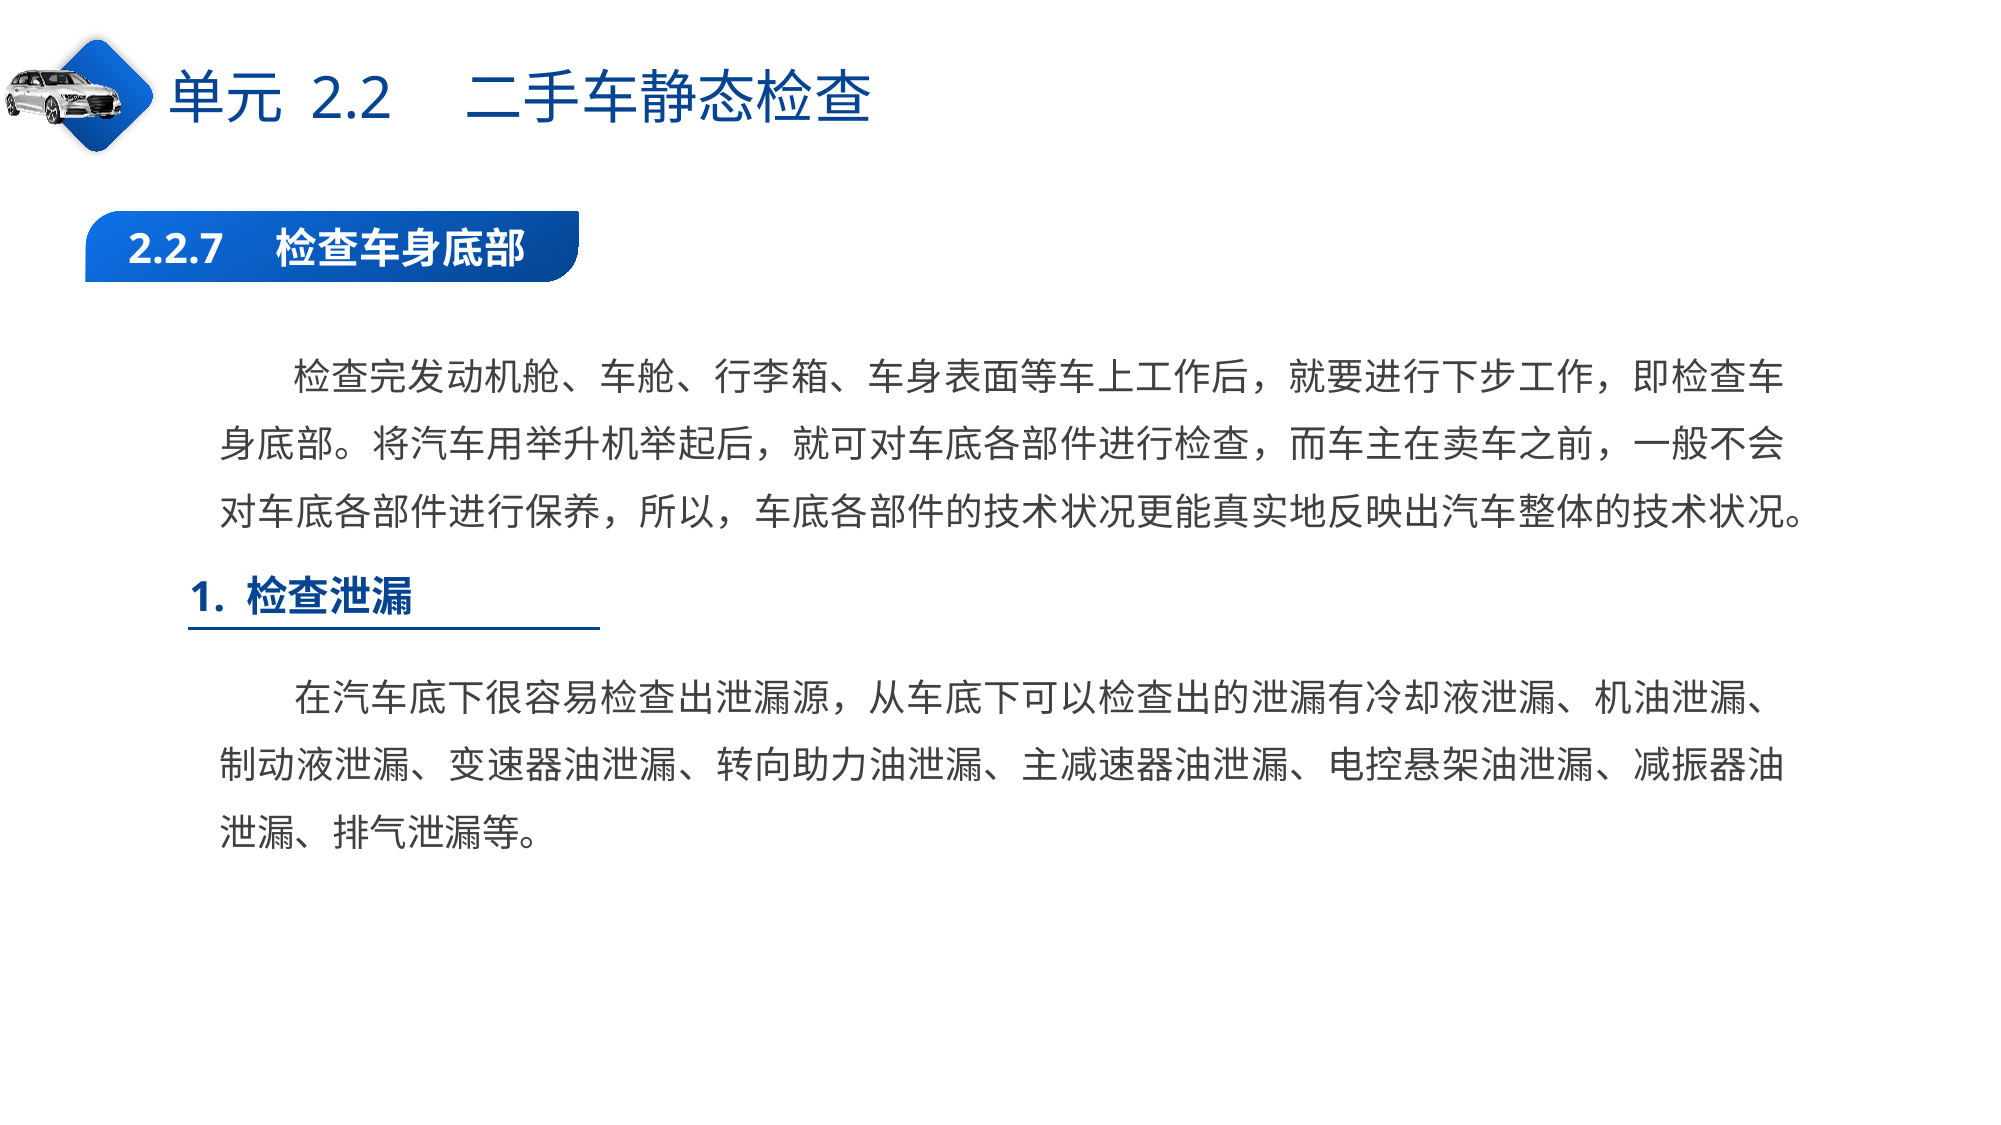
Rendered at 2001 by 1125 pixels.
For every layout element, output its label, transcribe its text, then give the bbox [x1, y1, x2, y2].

text_box 单元 2.2 二手车静态检查 [152, 52, 888, 138]
text_box 2.2.7 检查车身底部 [84, 209, 580, 283]
picture [0, 31, 125, 157]
text_box 在汽车底下很容易检查出泄漏源，从车底下可以检查出的泄漏有冷却液泄漏、机油泄漏、制动液泄漏、变速器油泄漏、转向助力油泄漏、主减速器油泄漏、电控悬架油泄漏、减振器油泄漏、排气泄漏等。 [204, 643, 1800, 862]
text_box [174, 562, 1330, 629]
text_box 检查完发动机舱、车舱、行李箱、车身表面等车上工作后，就要进行下步工作，即检查车身底部。将汽车用举升机举起后，就可对车底各部件进行检查，而车主在卖车之前，一般不会对车底各部件进行保养，所以，车底各部件的技术状况更能真实地反映出汽车整体的技术状况。 [204, 322, 1800, 541]
